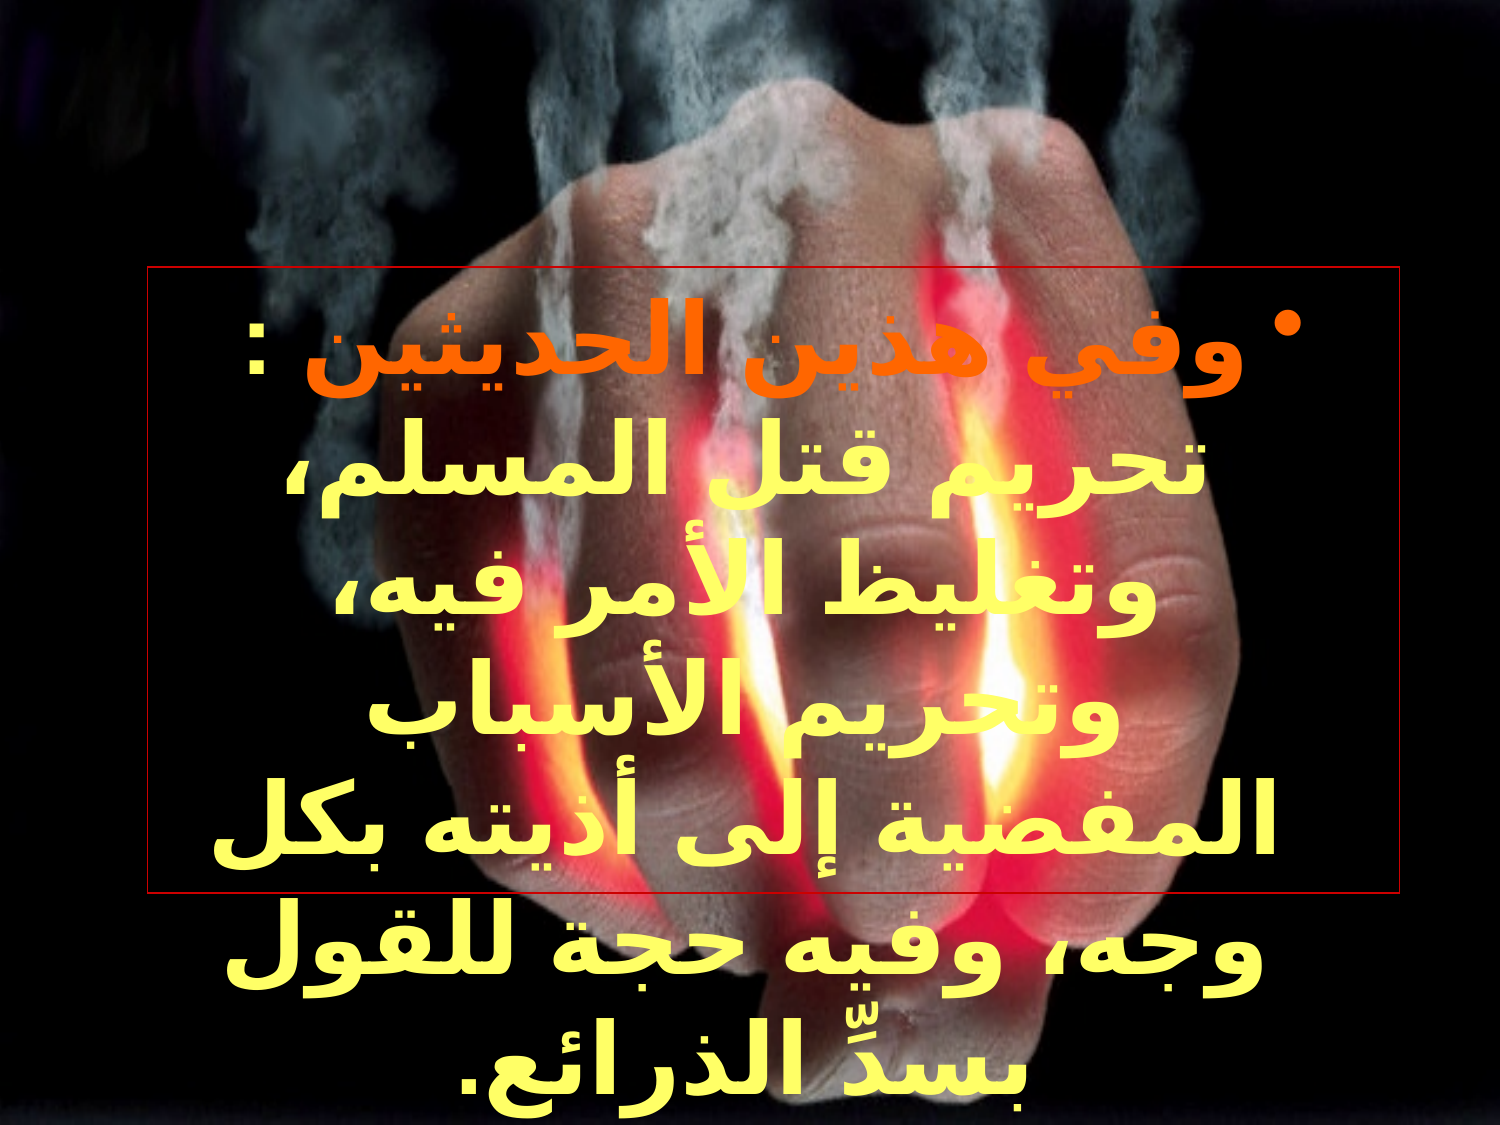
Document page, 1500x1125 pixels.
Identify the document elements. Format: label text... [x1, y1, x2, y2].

picture [0, 0, 1500, 1125]
text_box وفي هذين الحديثين : تحريم قتل المسلم، وتغليظ الأمر فيه، وتحريم الأسباب المفضية إلى أذيته بكل وجه، وفيه حجة للقول بسدِّ الذرائع. [147, 267, 1400, 894]
